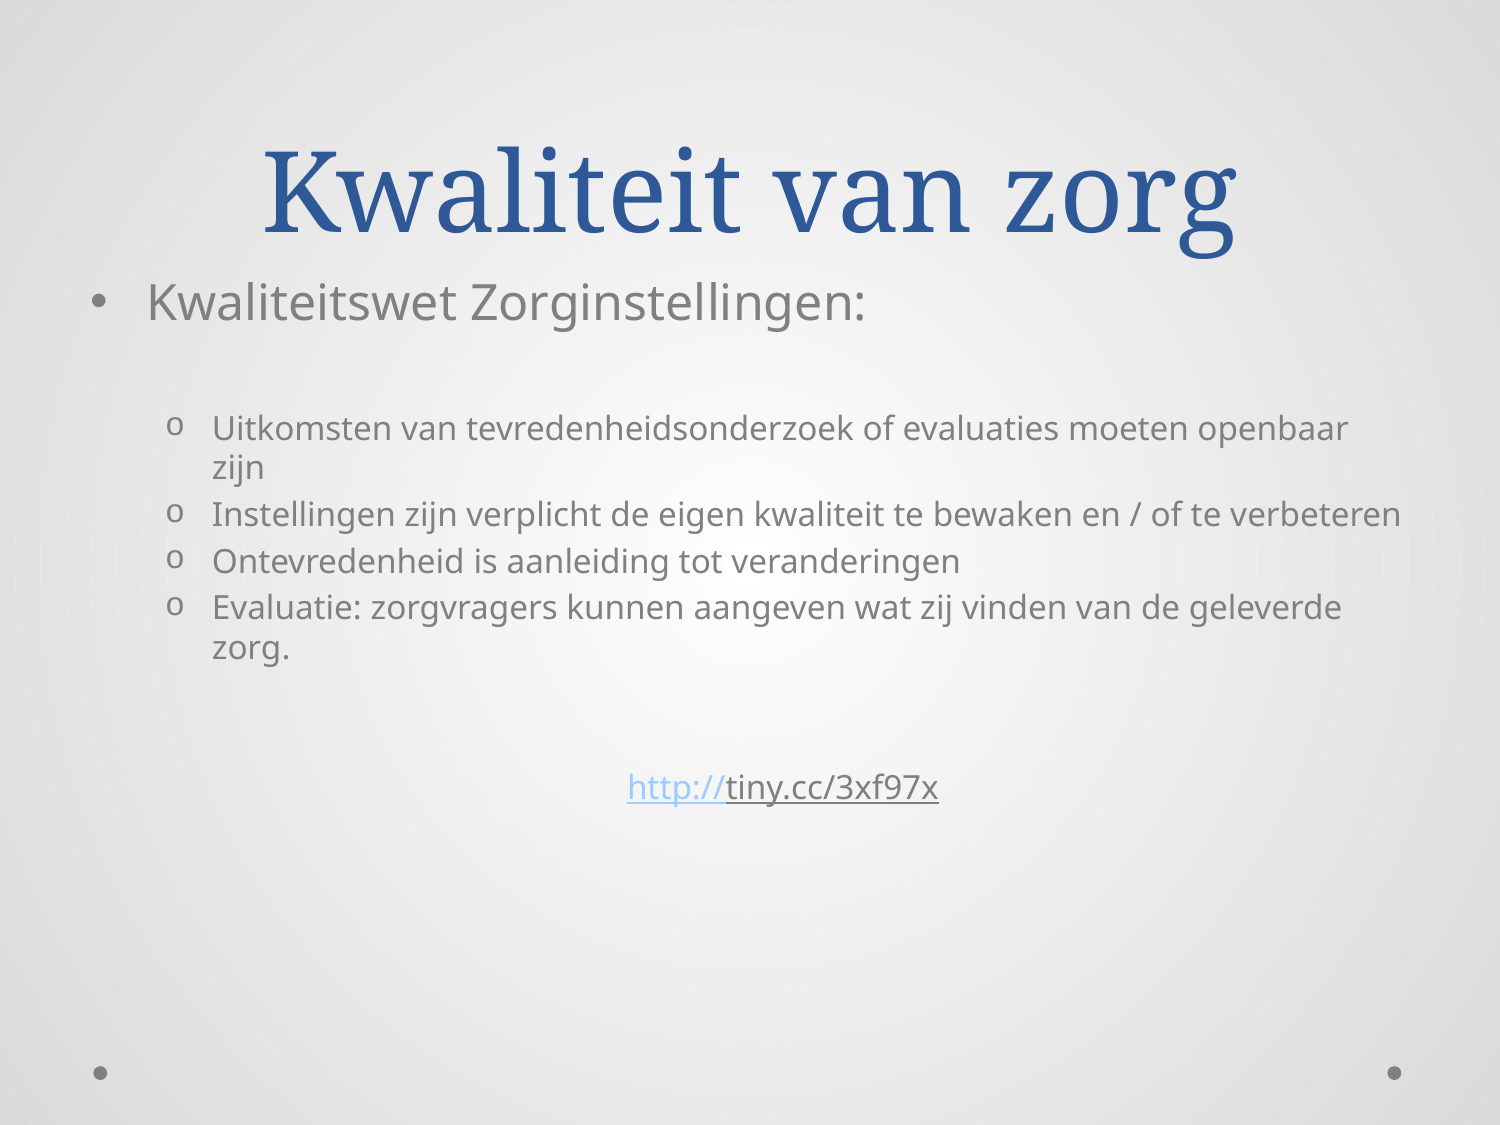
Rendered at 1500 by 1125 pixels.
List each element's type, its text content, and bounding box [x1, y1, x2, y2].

title Kwaliteit van zorg [75, 0, 1425, 262]
list Kwaliteitswet Zorginstellingen: Uitkomsten van tevredenheidsonderzoek of evaluaties moeten openbaar zijn Instellingen zijn verplicht de eigen kwaliteit te bewaken en / of te verbeteren Ontevredenheid is aanleiding tot veranderingen Evaluatie: zorgvragers kunnen aangeven wat zij vinden van de geleverde zorg. http://tiny.cc/3xf97x [75, 262, 1425, 1005]
